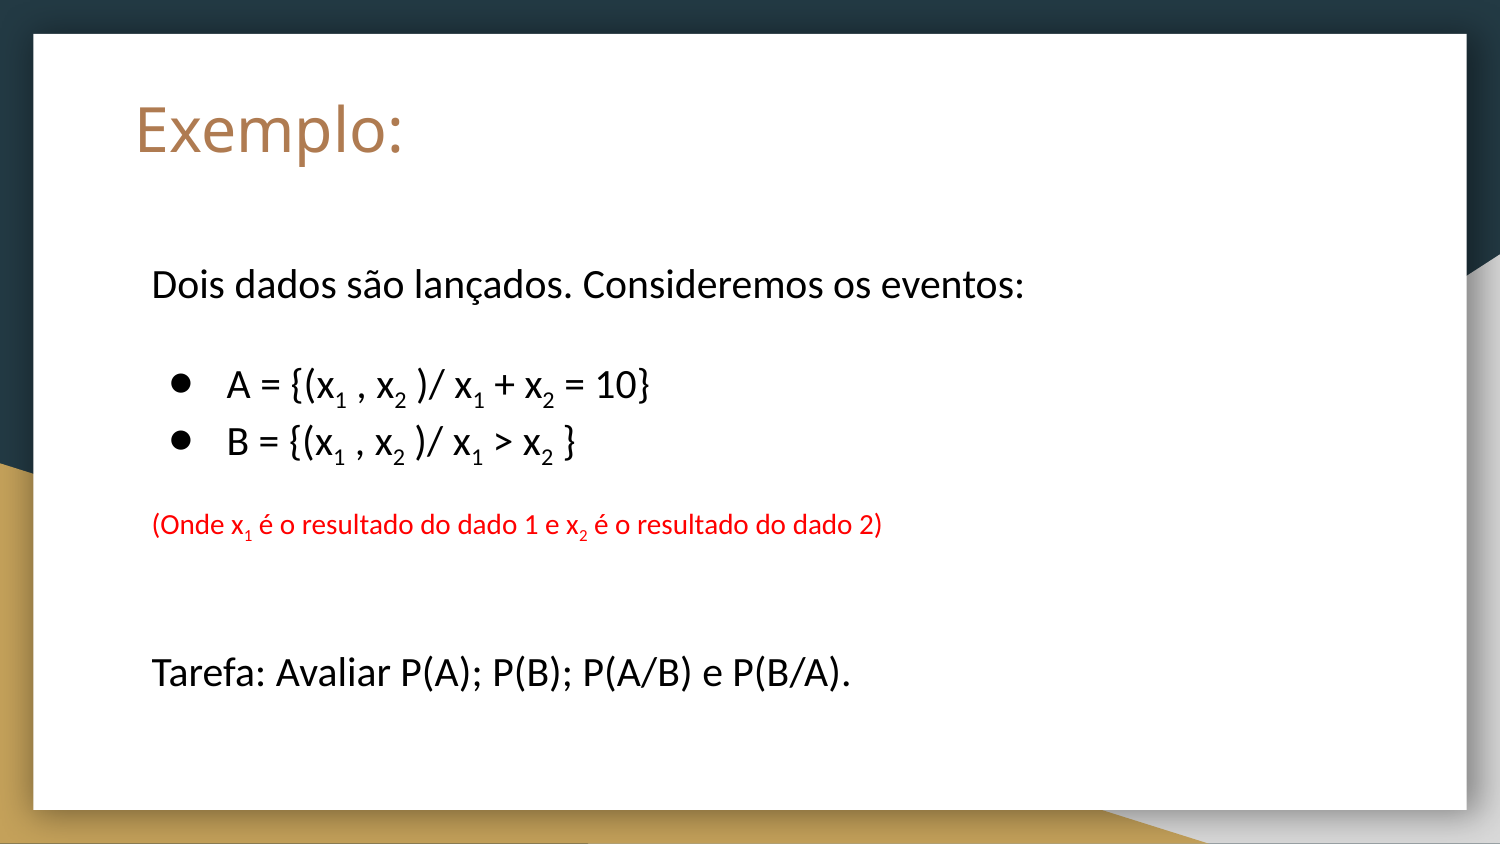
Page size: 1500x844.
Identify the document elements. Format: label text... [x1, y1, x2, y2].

text_box Dois dados são lançados. Consideremos os eventos: A = {(x1 , x2 )/ x1 + x2 = 10} B = {(x1 , x2 )/ x1 > x2 } (Onde x1 é o resultado do dado 1 e x2 é o resultado do dado 2) Tarefa: Avaliar P(A); P(B); P(A/B) e P(B/A). [136, 241, 1351, 700]
title Exemplo: [119, 75, 1381, 179]
